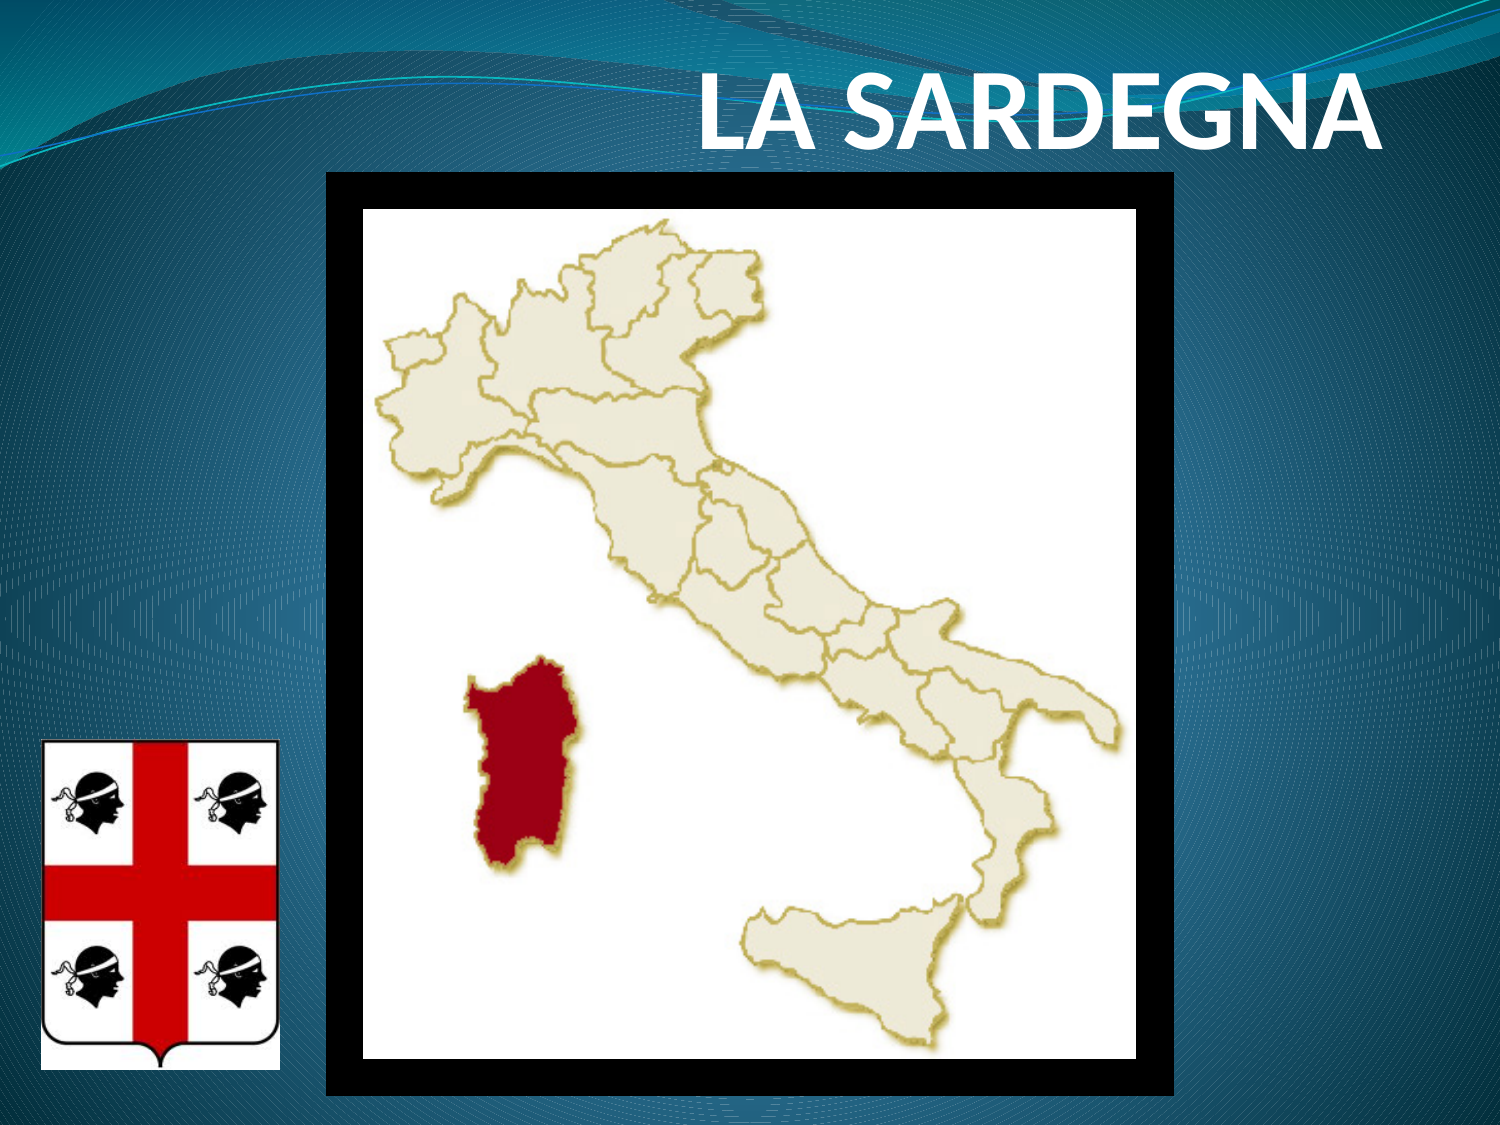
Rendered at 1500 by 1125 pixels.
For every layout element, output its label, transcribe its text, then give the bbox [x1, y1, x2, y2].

picture [41, 739, 281, 1070]
title LA SARDEGNA [112, 0, 1388, 173]
picture [362, 209, 1137, 1059]
